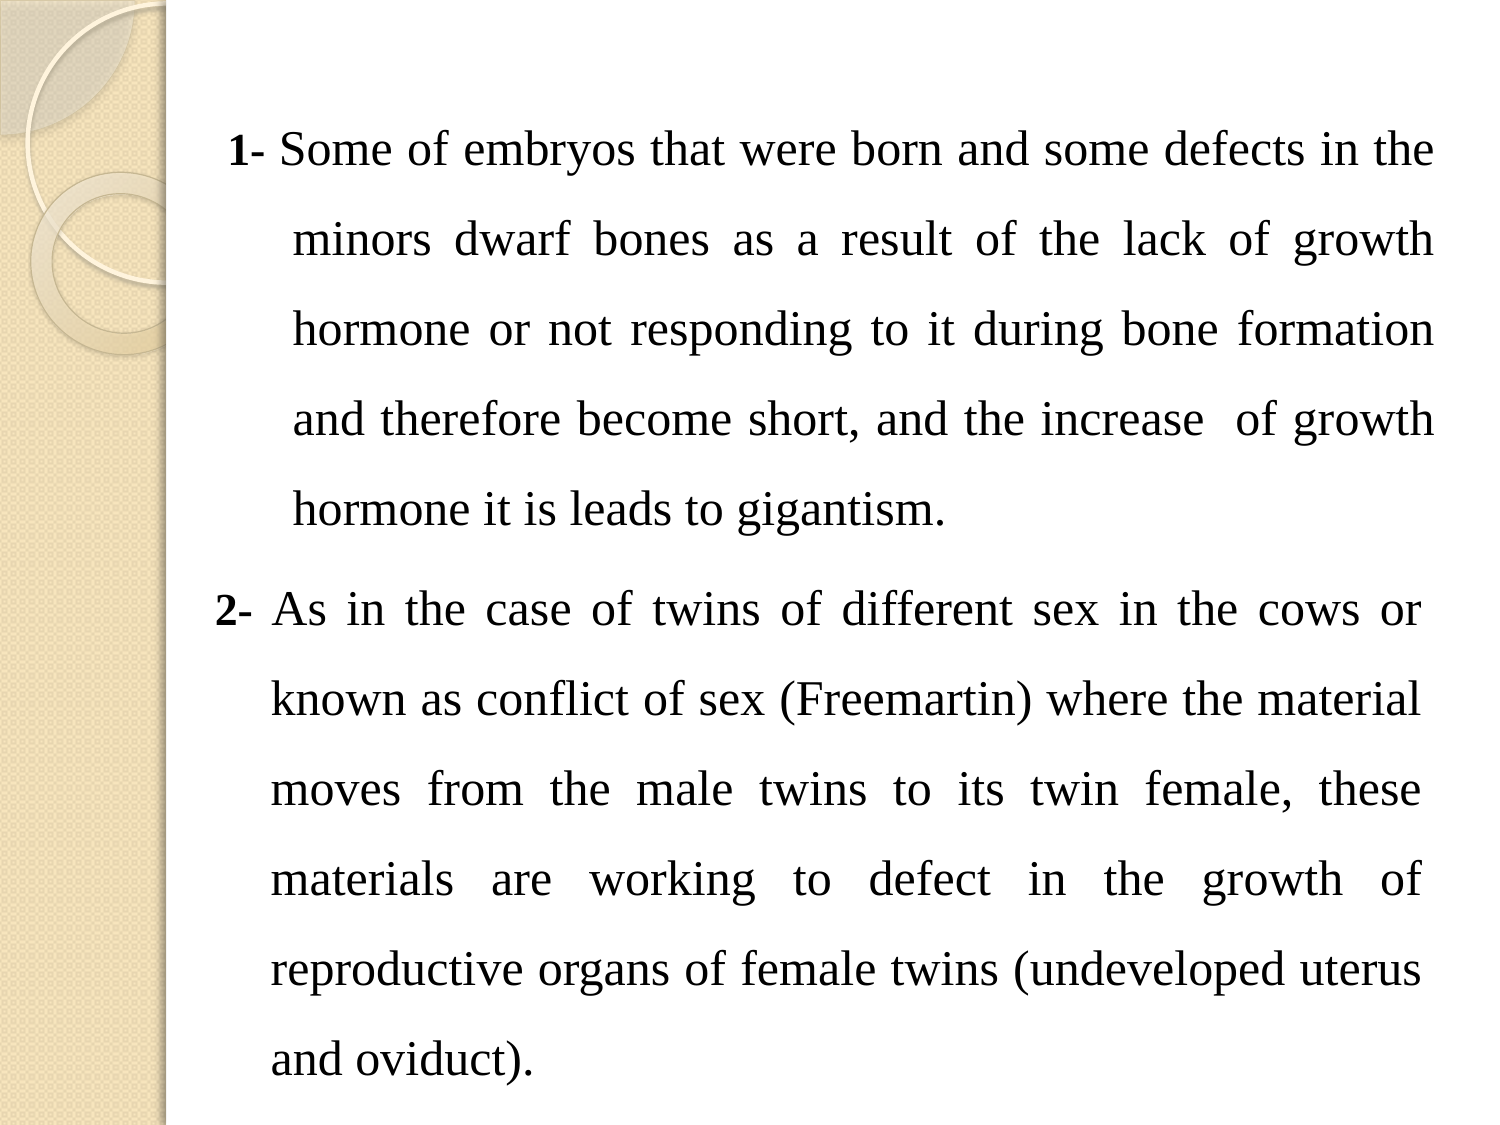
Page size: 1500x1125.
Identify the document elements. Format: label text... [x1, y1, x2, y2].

text_box 2- As in the case of twins of different sex in the cows or known as conflict of sex (Freemartin) where the material moves from the male twins to its twin female, these materials are working to defect in the growth of reproductive organs of female twins (undeveloped uterus and oviduct). [200, 537, 1438, 1093]
text_box 1- Some of embryos that were born and some defects in the minors dwarf bones as a result of the lack of growth hormone or not responding to it during bone formation and therefore become short, and the increase of growth hormone it is leads to gigantism. [212, 78, 1450, 543]
